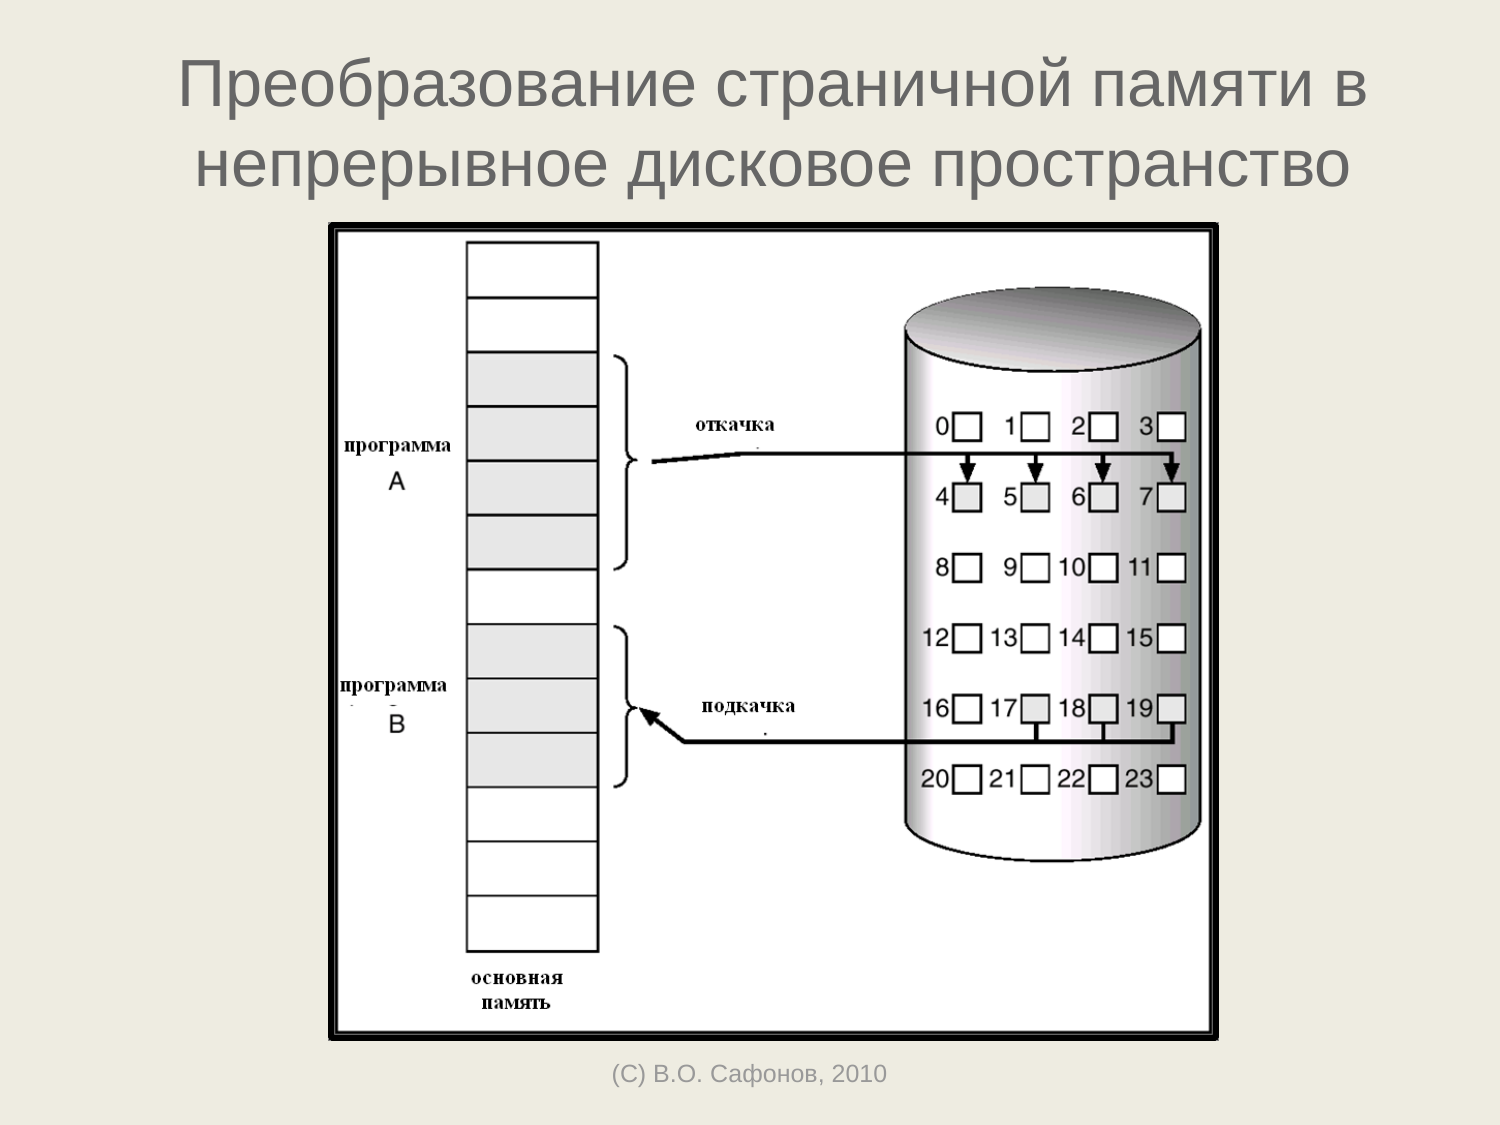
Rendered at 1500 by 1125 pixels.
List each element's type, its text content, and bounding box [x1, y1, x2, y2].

title Преобразование страничной памяти в непрерывное дисковое пространство [88, 30, 1460, 209]
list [327, 222, 1219, 1042]
footer (C) В.О. Сафонов, 2010 [512, 1042, 988, 1103]
